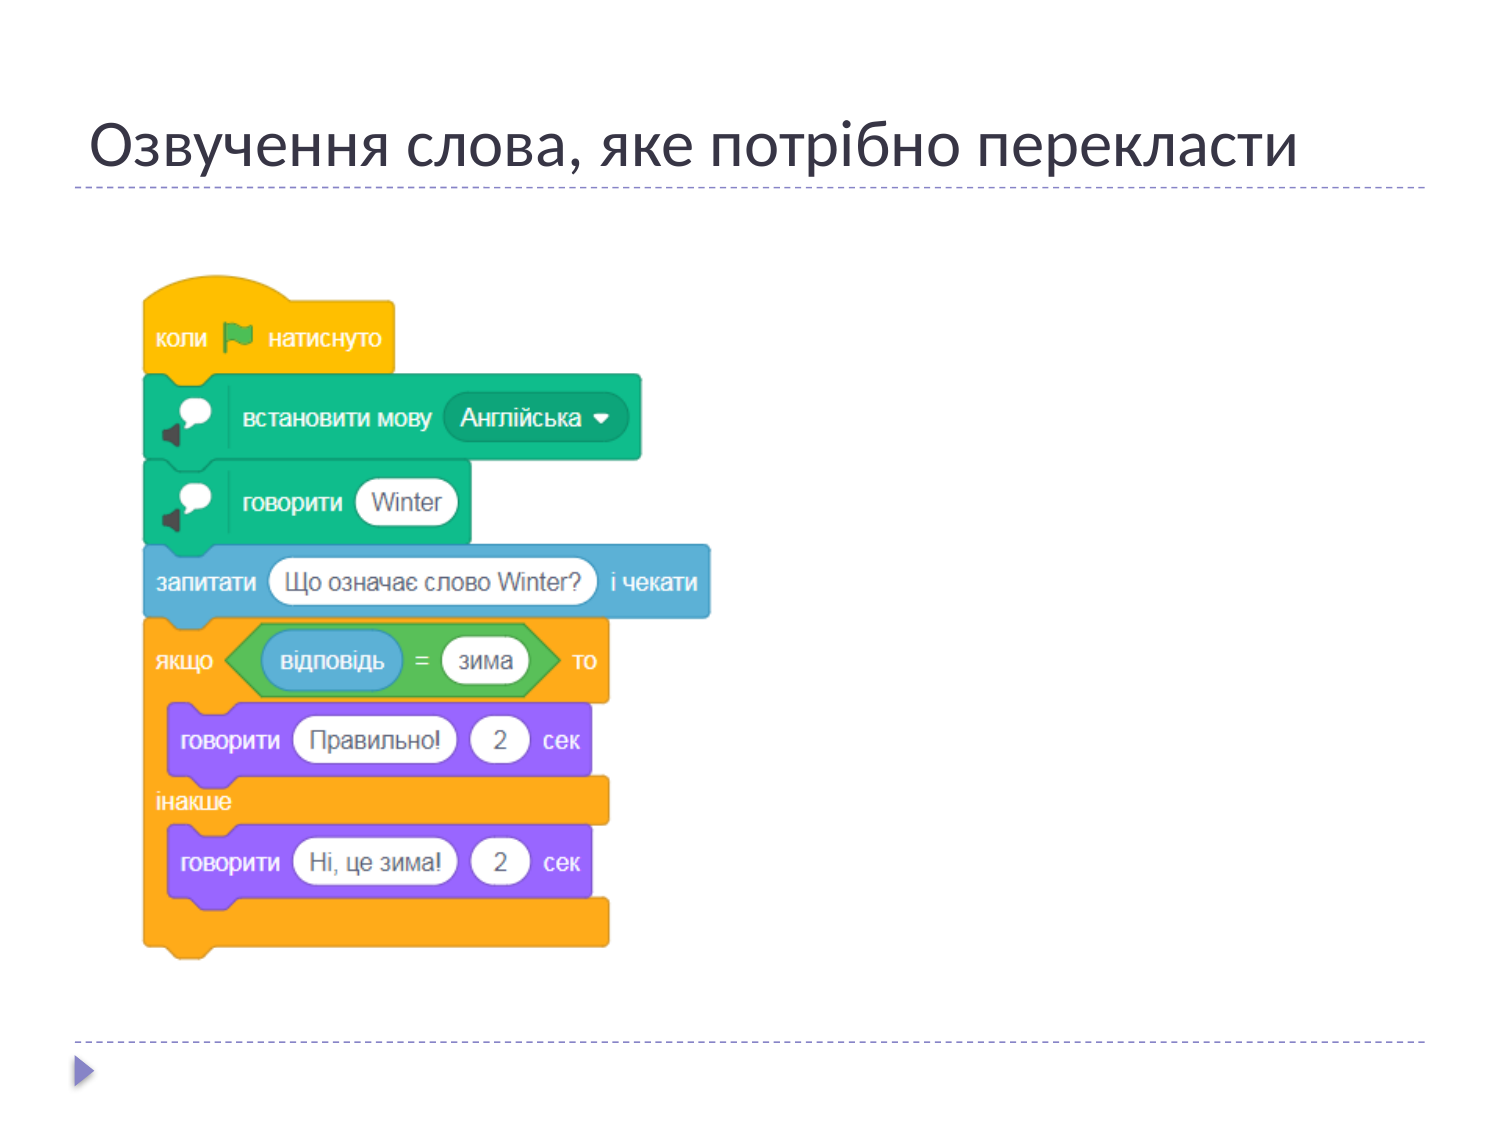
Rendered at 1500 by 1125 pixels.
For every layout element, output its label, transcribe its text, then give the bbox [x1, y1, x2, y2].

picture [131, 264, 725, 984]
title Озвучення слова, яке потрібно перекласти [75, 24, 1425, 188]
